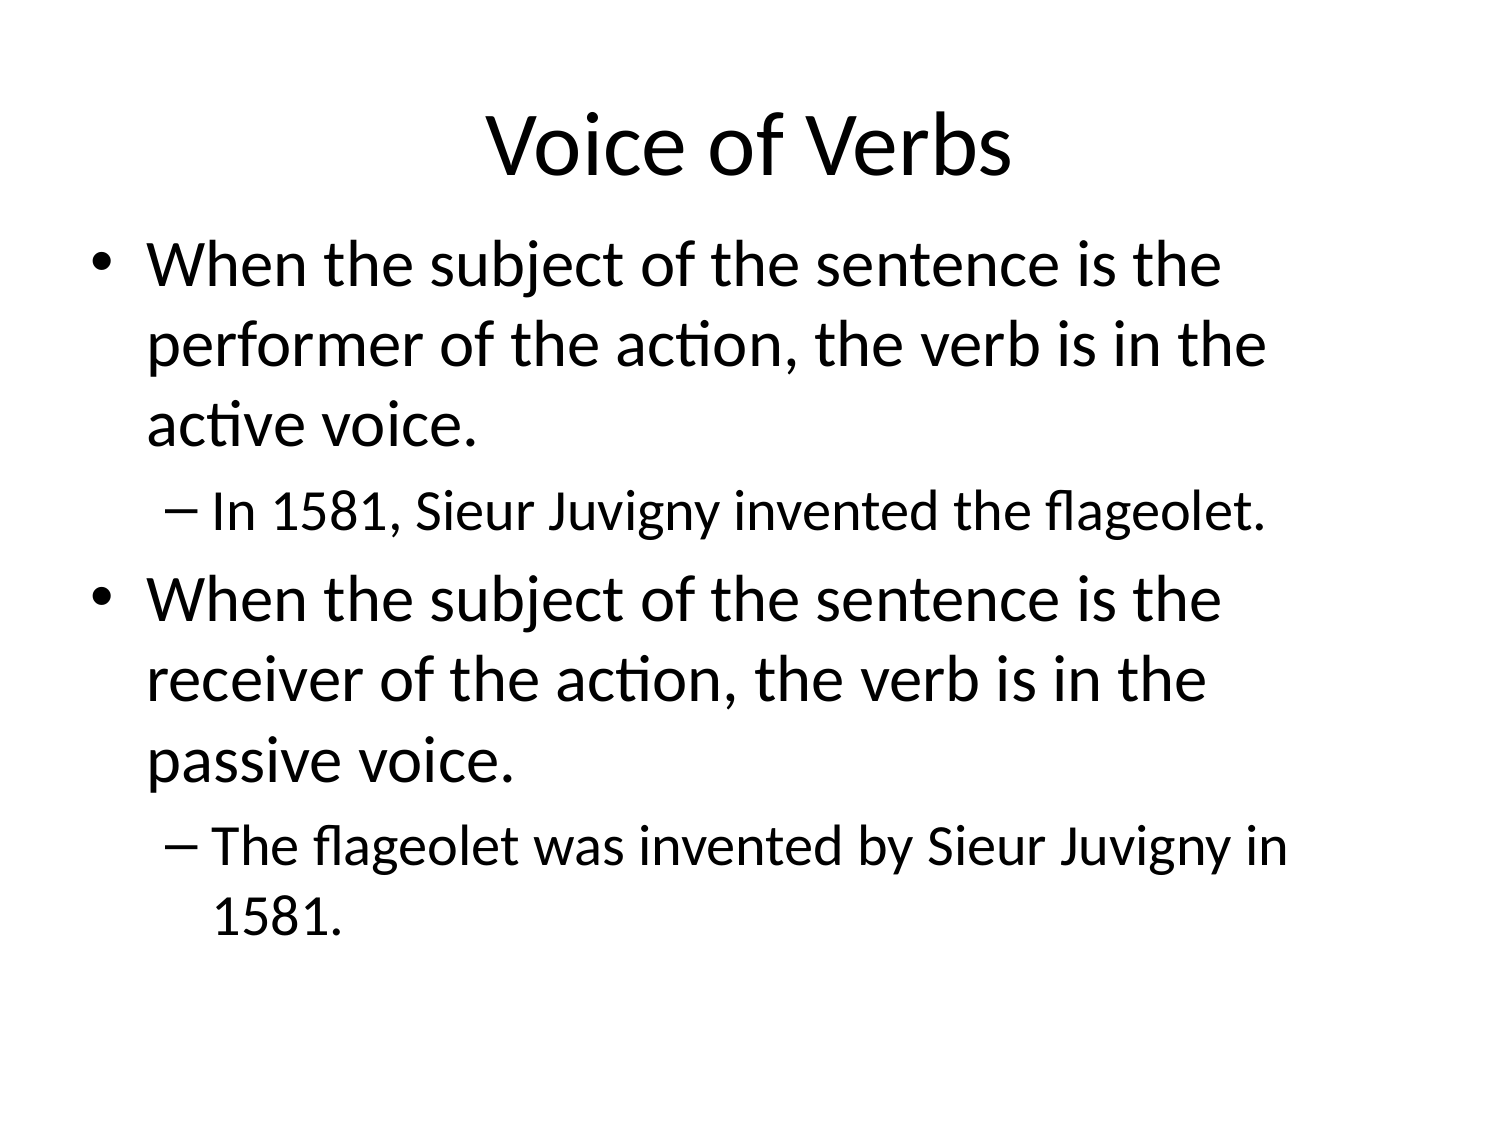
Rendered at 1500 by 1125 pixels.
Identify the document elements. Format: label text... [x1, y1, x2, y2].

title Voice of Verbs [75, 45, 1425, 212]
list When the subject of the sentence is the performer of the action, the verb is in the active voice. In 1581, Sieur Juvigny invented the flageolet. When the subject of the sentence is the receiver of the action, the verb is in the passive voice. The flageolet was invented by Sieur Juvigny in 1581. [75, 212, 1425, 1063]
